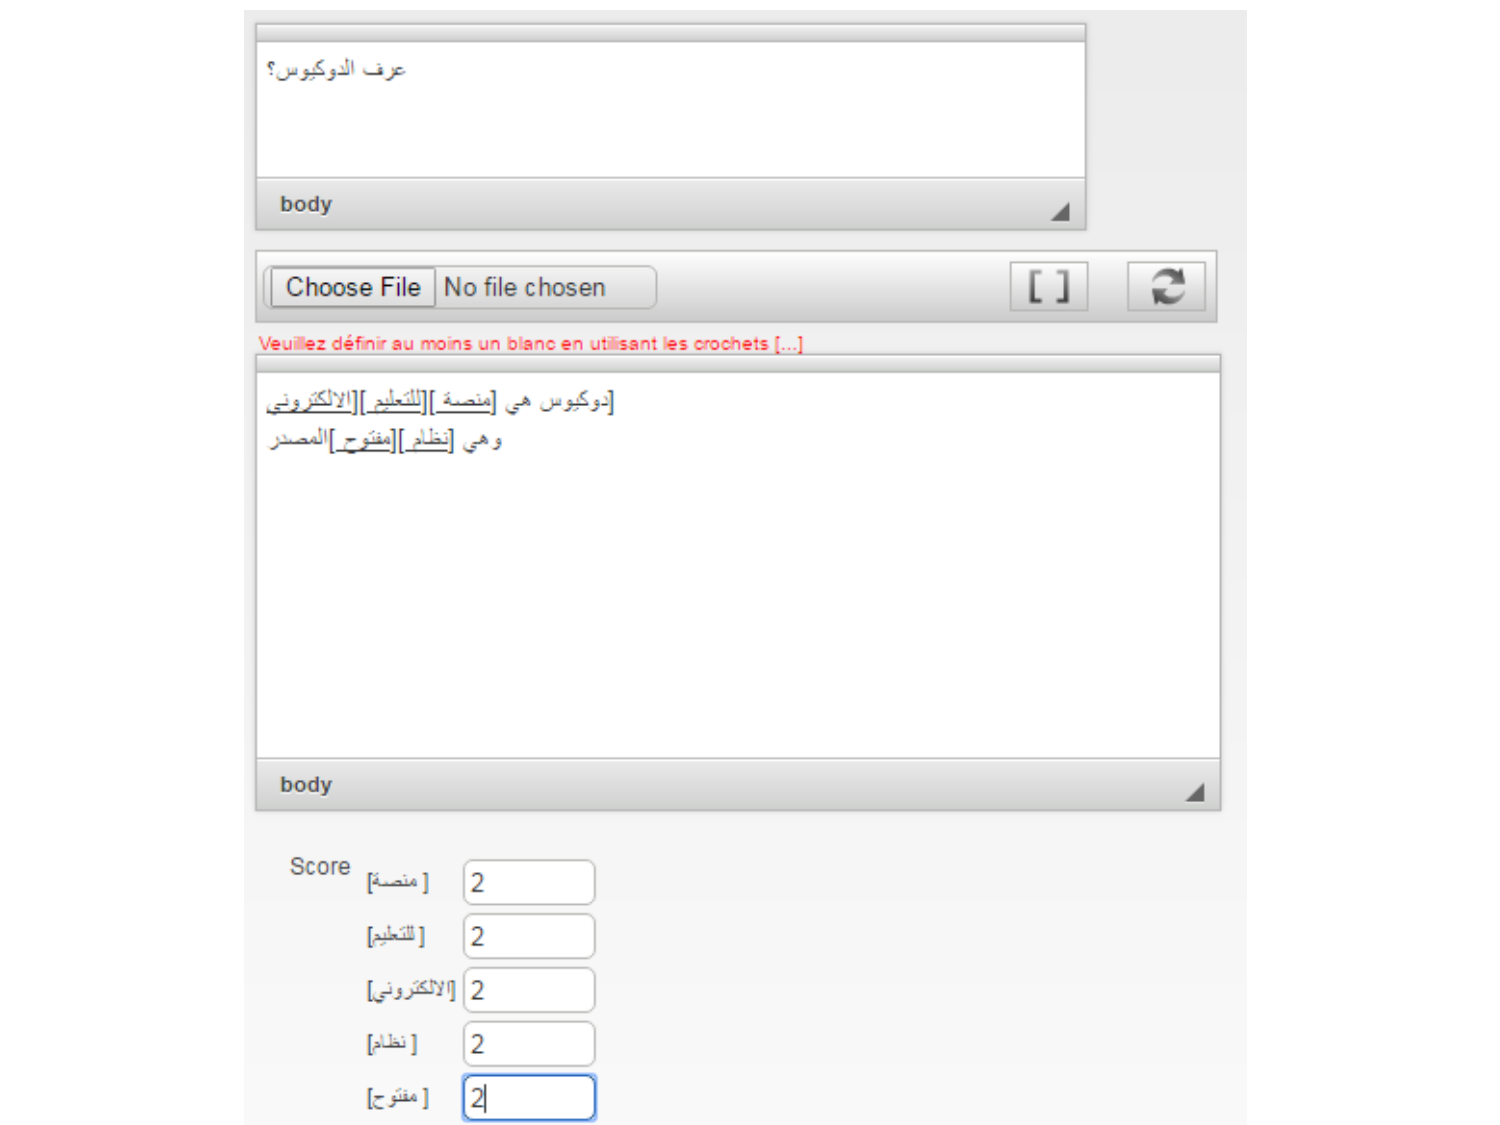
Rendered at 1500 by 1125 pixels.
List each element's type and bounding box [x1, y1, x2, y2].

picture [244, 9, 1247, 1125]
